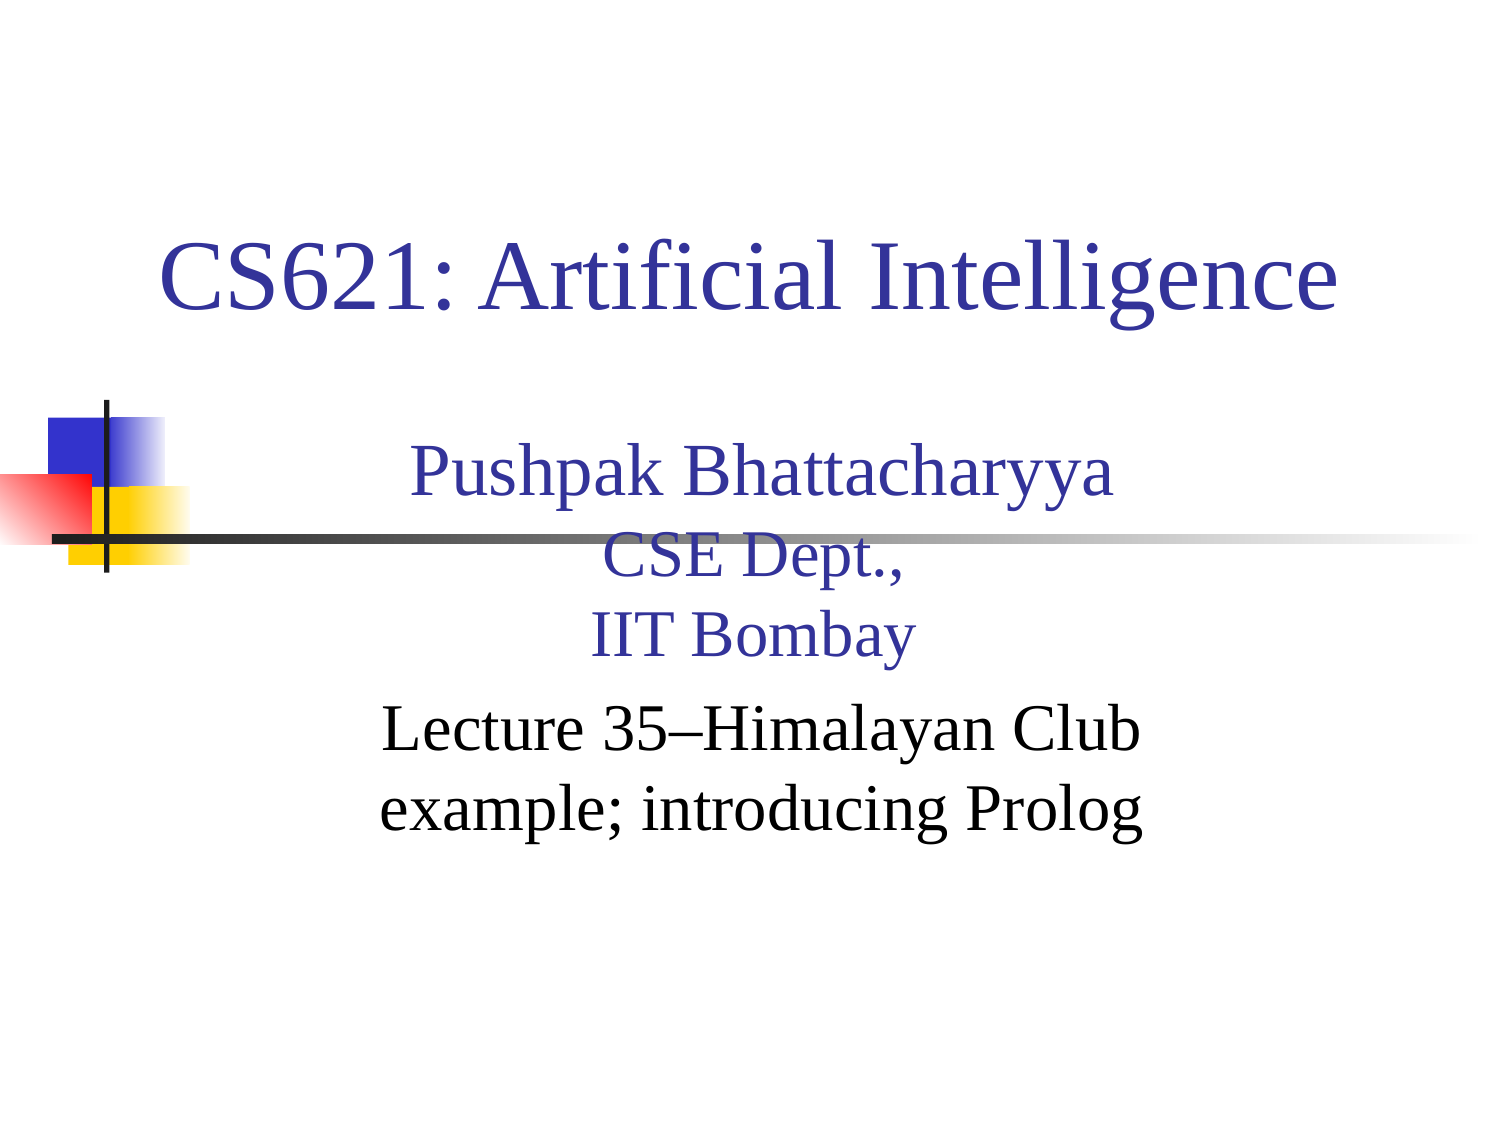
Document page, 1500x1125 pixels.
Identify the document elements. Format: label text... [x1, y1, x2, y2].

title CS621: Artificial Intelligence [112, 199, 1388, 338]
subtitle Pushpak Bhattacharyya CSE Dept., IIT Bombay Lecture 35–Himalayan Club example; introducing Prolog [237, 412, 1288, 901]
